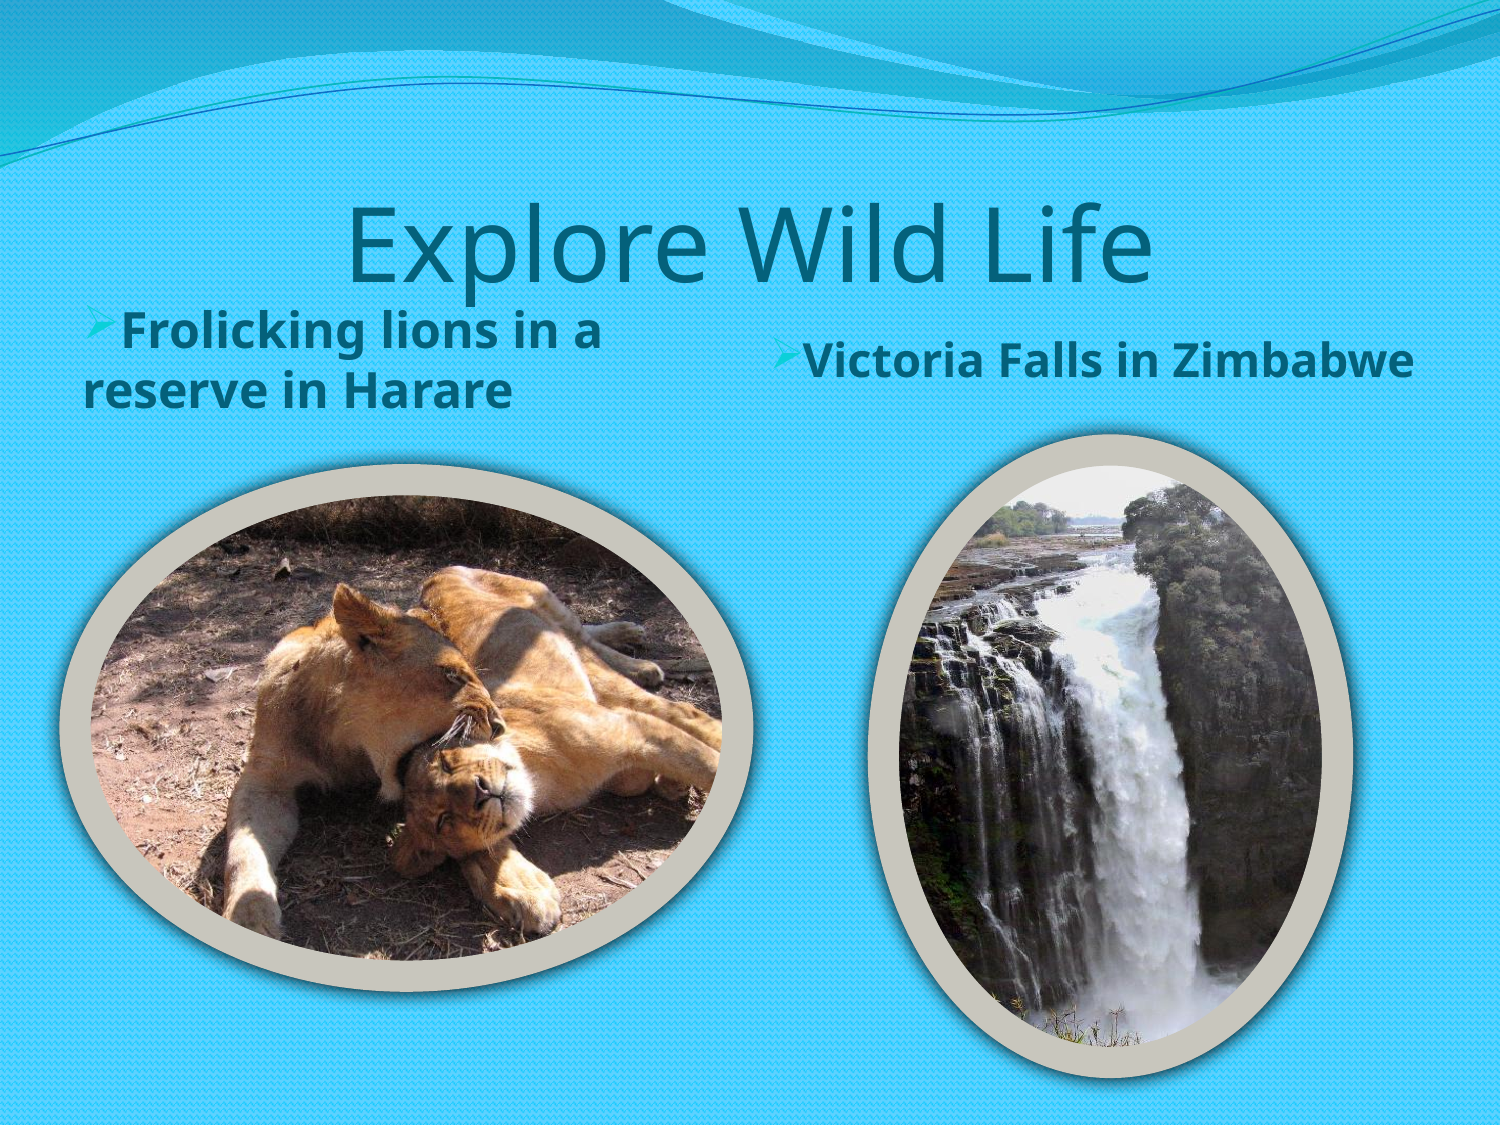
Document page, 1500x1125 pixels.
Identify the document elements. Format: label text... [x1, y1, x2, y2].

picture [1374, 54, 1383, 59]
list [74, 479, 738, 977]
list Frolicking lions in a reserve in Harare [75, 304, 738, 413]
picture [1357, 61, 1383, 66]
list Victoria Falls in Zimbabwe [761, 305, 1425, 413]
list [883, 449, 1338, 1063]
title Explore Wild Life [75, 115, 1425, 303]
picture [1384, 53, 1410, 59]
